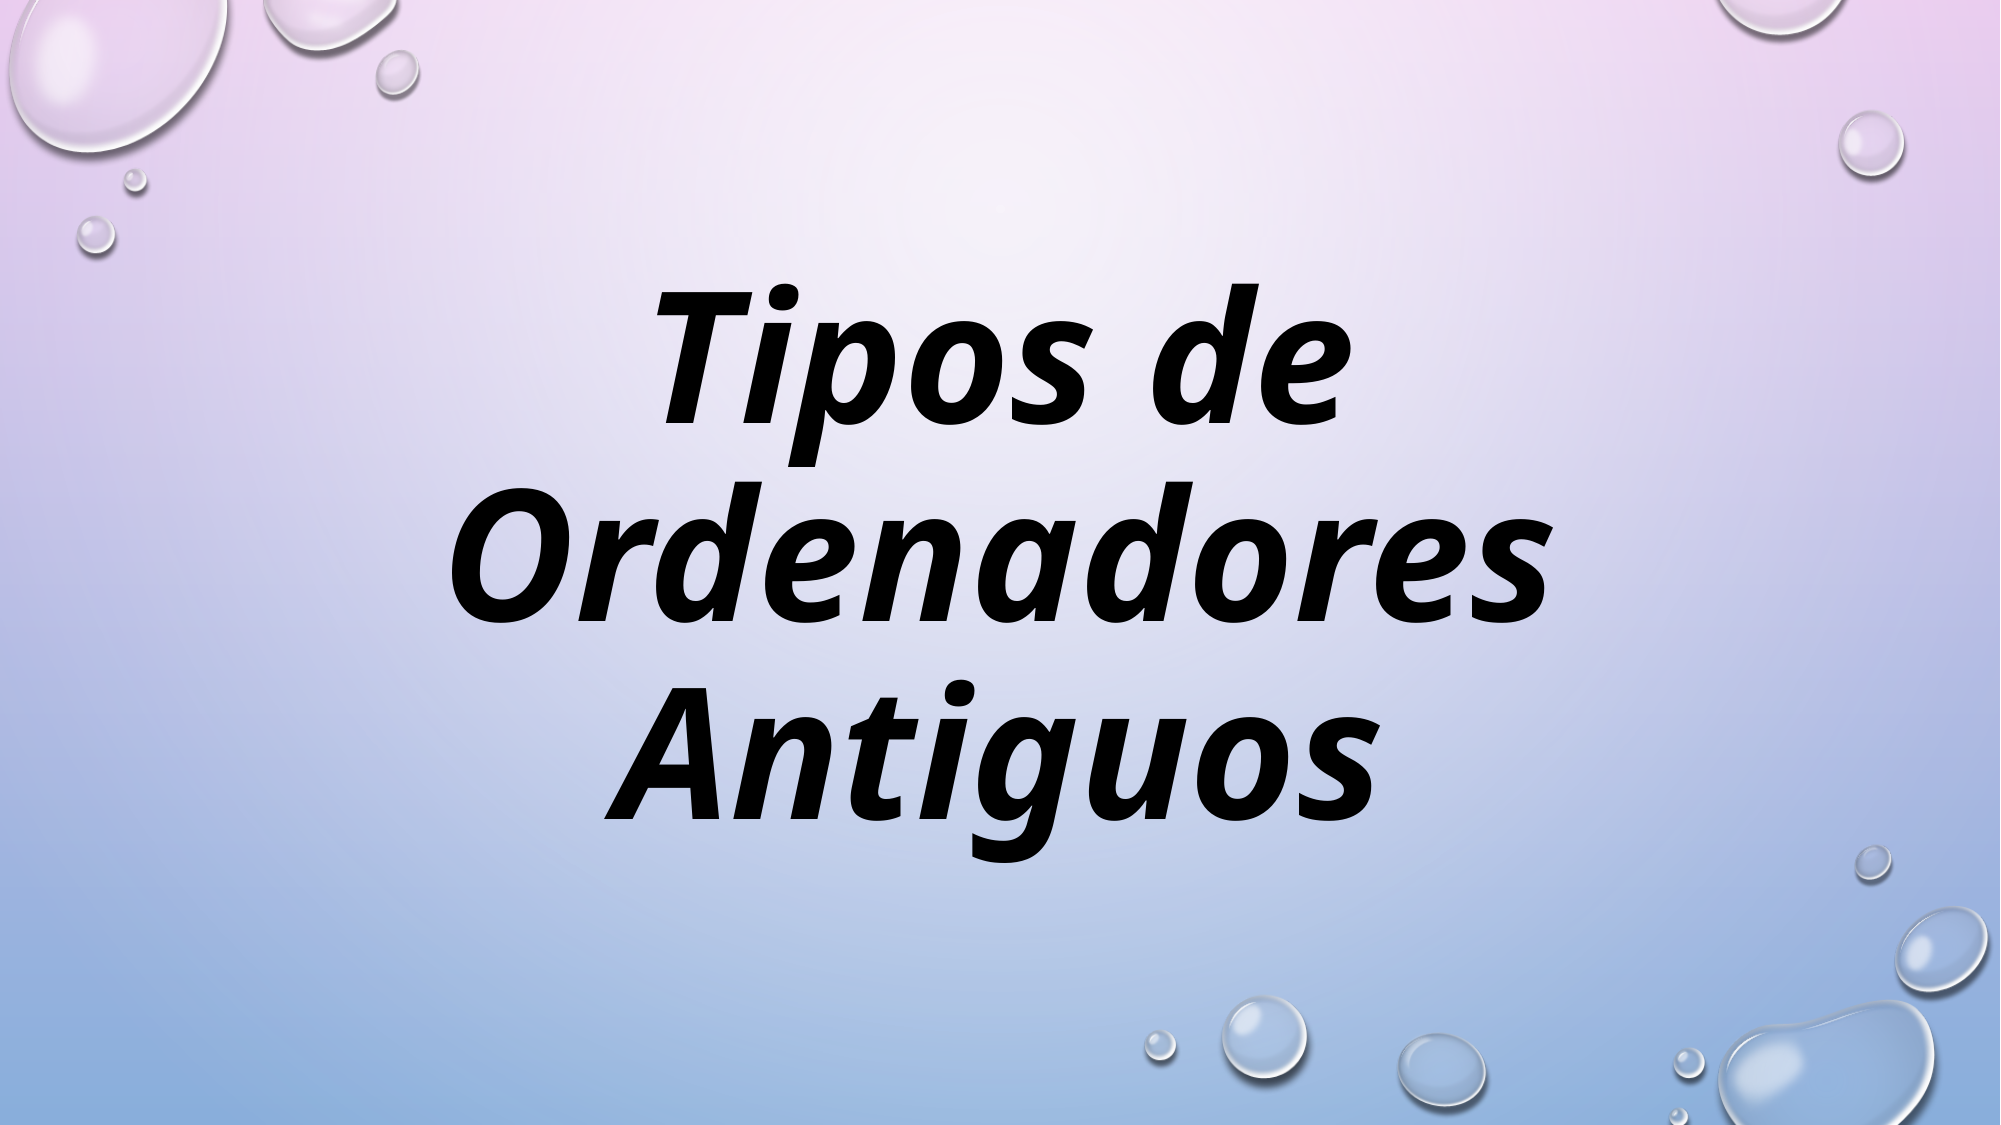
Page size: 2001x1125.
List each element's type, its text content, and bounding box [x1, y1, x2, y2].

title Tipos de Ordenadores Antiguos [68, 191, 1931, 934]
picture [0, 0, 2000, 1125]
